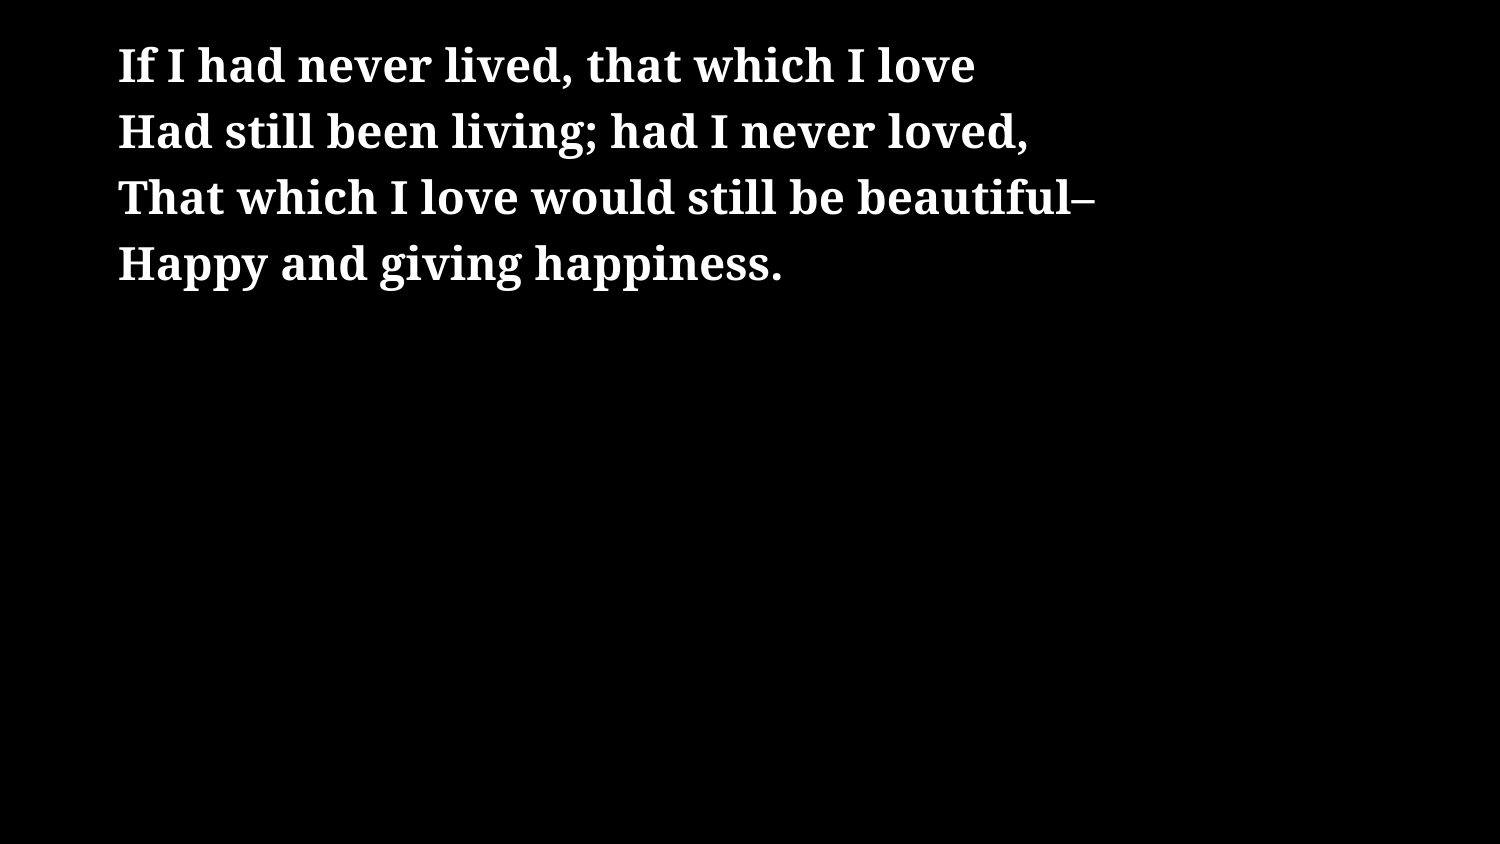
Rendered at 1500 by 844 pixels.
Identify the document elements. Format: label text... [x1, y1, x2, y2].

title If I had never lived, that which I love Had still been living; had I never loved, That which I love would still be beautiful– Happy and giving happiness. [103, 17, 1397, 299]
